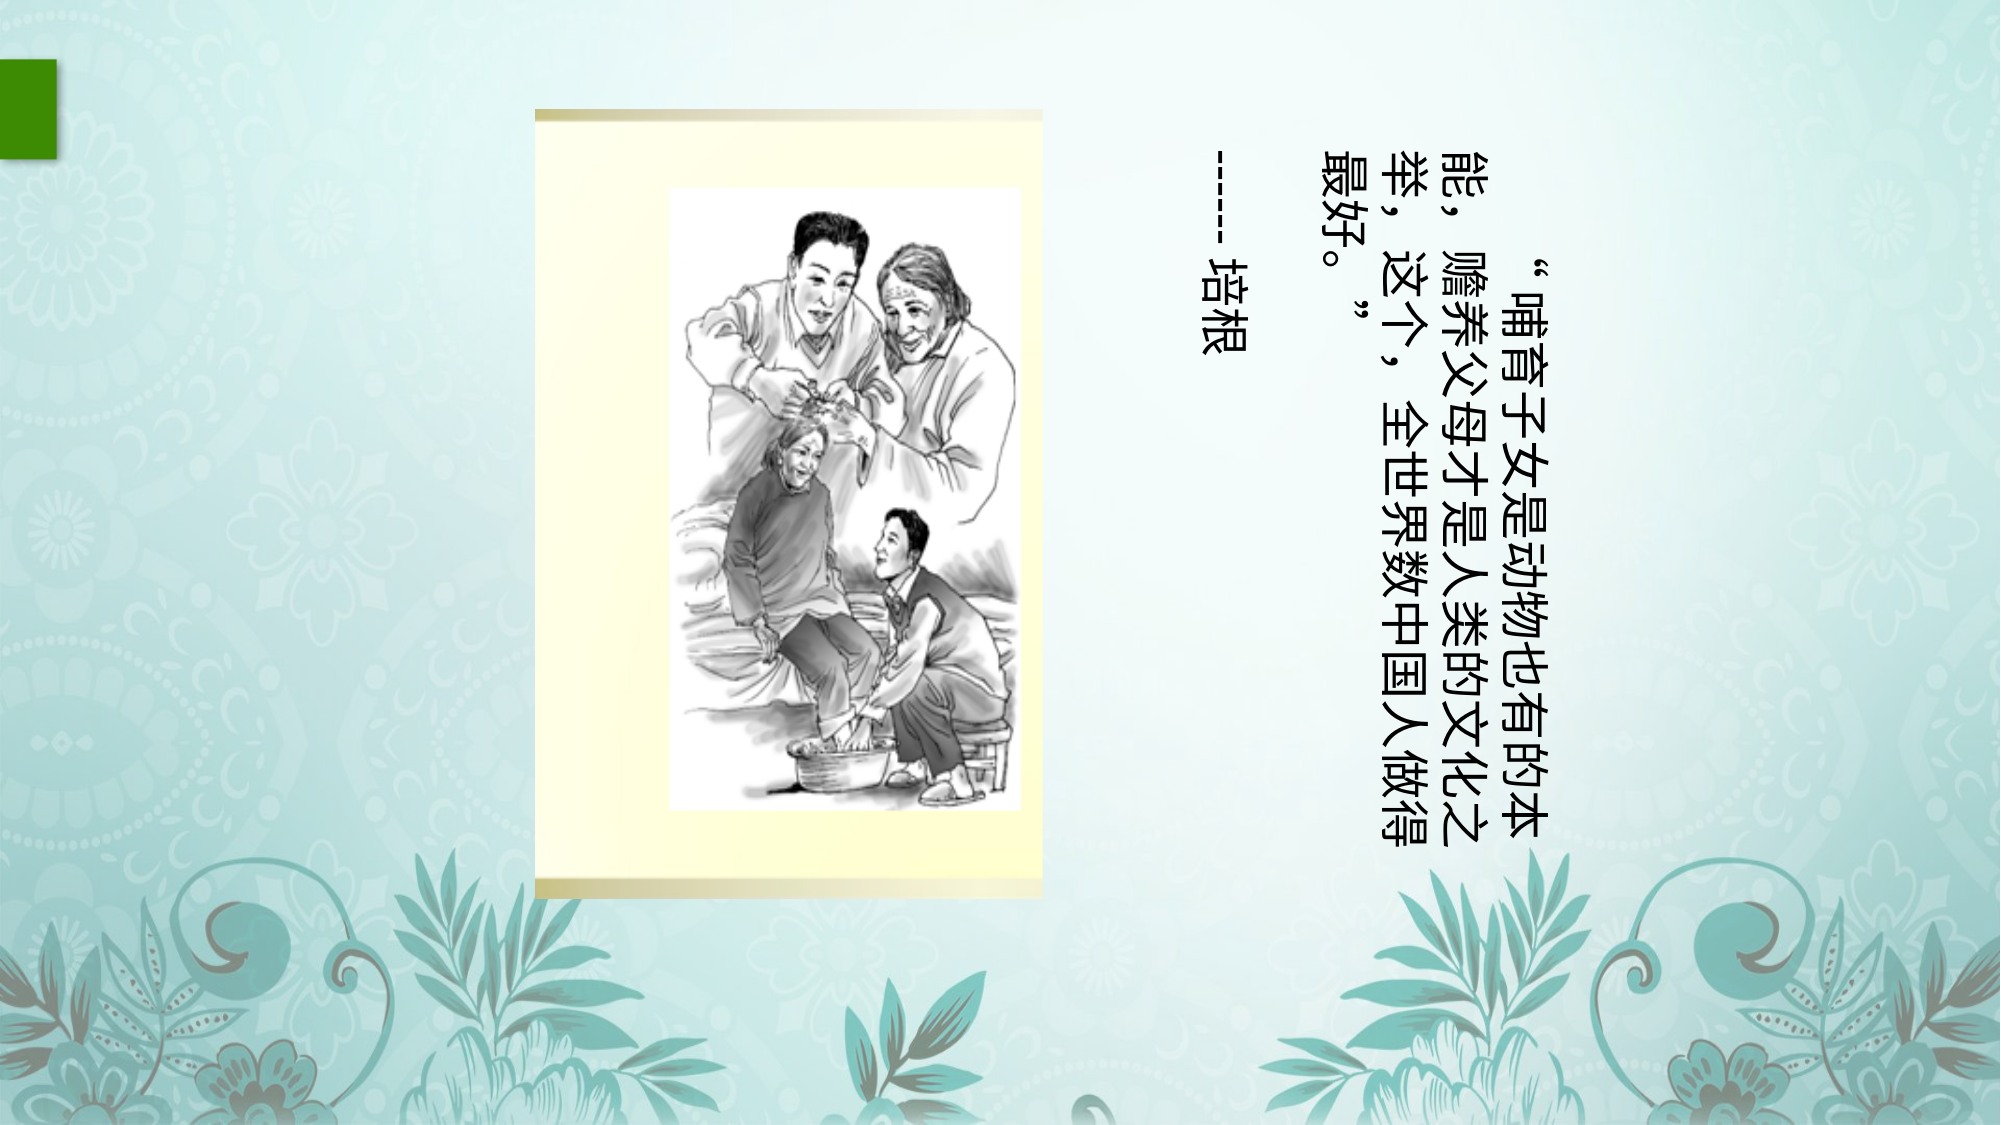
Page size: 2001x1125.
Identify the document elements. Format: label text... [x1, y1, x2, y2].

text_box [0, 58, 58, 160]
text_box “哺育子女是动物也有的本能，赡养父母才是人类的文化之举，这个，全世界数中国人做得最好。” ------培根 [1170, 134, 1565, 899]
picture [535, 109, 1043, 899]
